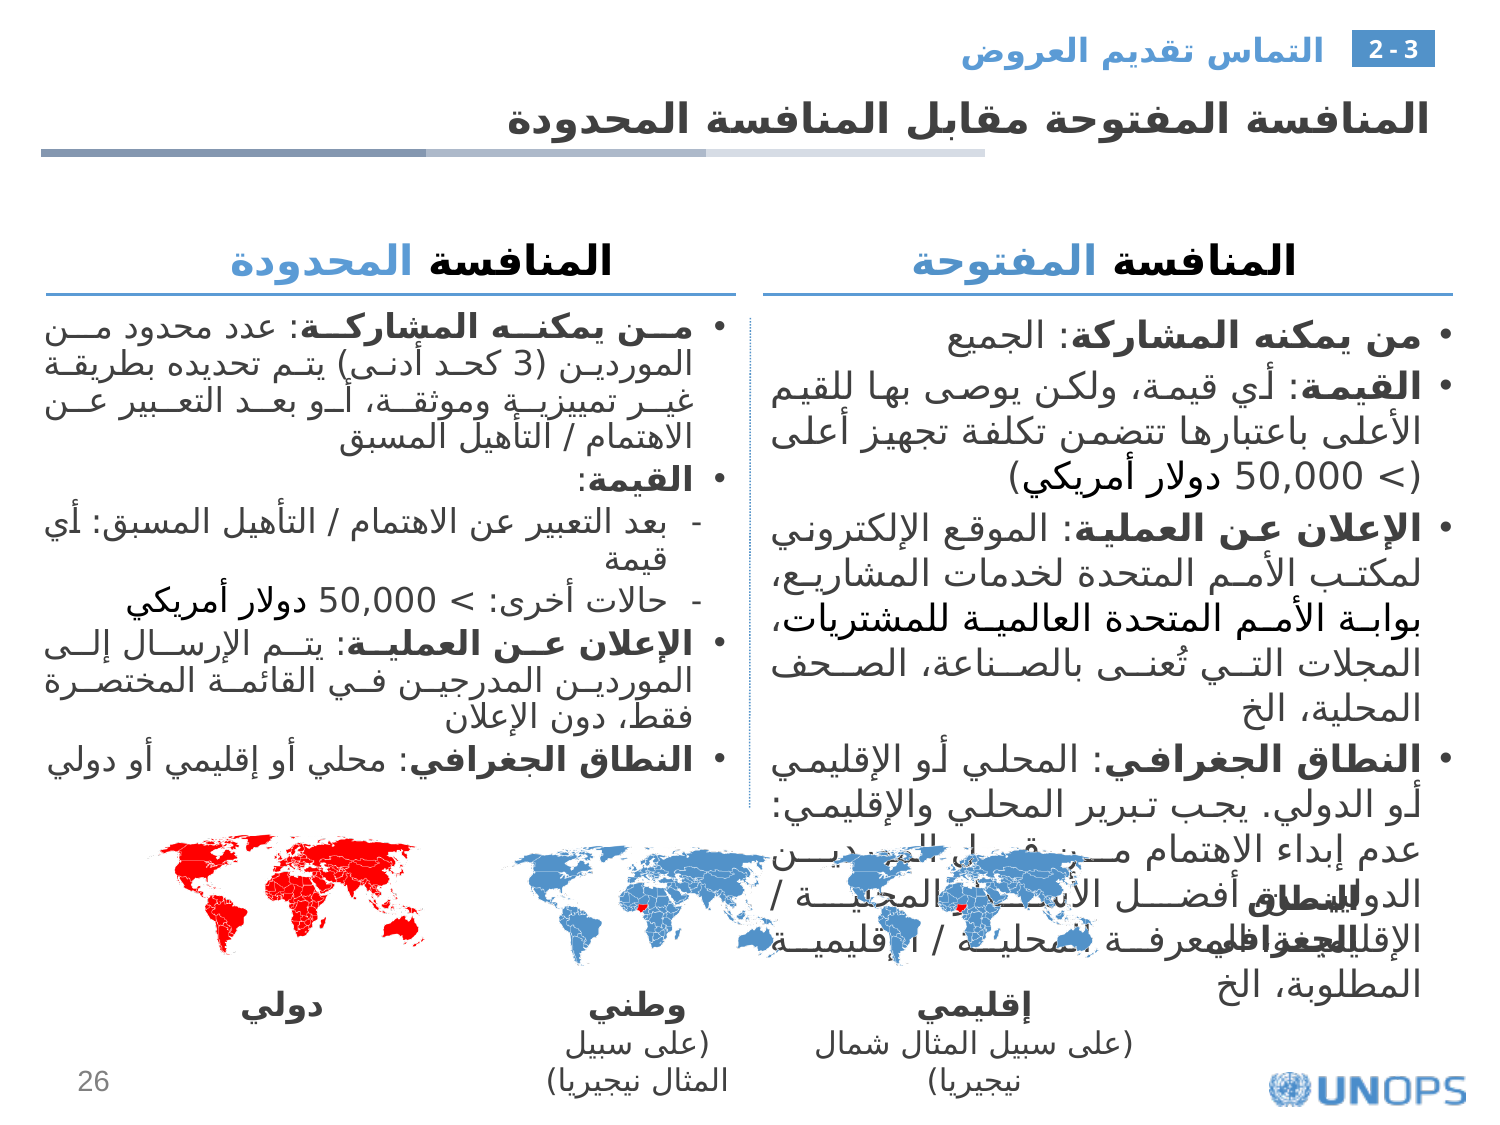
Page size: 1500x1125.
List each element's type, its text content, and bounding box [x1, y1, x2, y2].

text_box التماس تقديم العروض [537, 54, 1340, 79]
text_box 2 - 3 [1352, 30, 1435, 67]
list من يمكنه المشاركة: عدد محدود من الموردين (3 كحد أدنى) يتم تحديده بطريقة غير تمييزية وموثقة، أو بعد التعبير عن الاهتمام / التأهيل المسبق القيمة: بعد التعبير عن الاهتمام / التأهيل المسبق: أي قيمة حالات أخرى: > 50,000 دولار أمريكي الإعلان عن العملية: يتم الإرسال إلى الموردين المدرجين في القائمة المختصرة فقط، دون الإعلان النطاق الجغرافي: محلي أو إقليمي أو دولي [28, 301, 750, 787]
text_box المنافسة المفتوحة [808, 231, 1400, 286]
text_box المنافسة المحدودة [88, 231, 756, 286]
picture [1269, 1072, 1466, 1107]
text_box من يمكنه المشاركة: الجميع القيمة: أي قيمة، ولكن يوصى بها للقيم الأعلى باعتبارها تتضمن تكلفة تجهيز أعلى (> 50,000 دولار أمريكي) الإعلان عن العملية: الموقع الإلكتروني لمكتب الأمم المتحدة لخدمات المشاريع، بوابة الأمم المتحدة العالمية للمشتريات، المجلات التي تُعنى بالصناعة، الصحف المحلية، الخ النطاق الجغرافي: المحلي أو الإقليمي أو الدولي. يجب تبرير المحلي والإقليمي: عدم إبداء الاهتمام من قبل الموردين الدوليين، أفضل الأسعار المحلية / الإقليمية، المعرفة المحلية / الإقليمية المطلوبة، الخ [755, 303, 1483, 799]
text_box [147, 834, 1374, 1103]
subtitle المنافسة المفتوحة مقابل المنافسة المحدودة [171, 90, 1447, 149]
